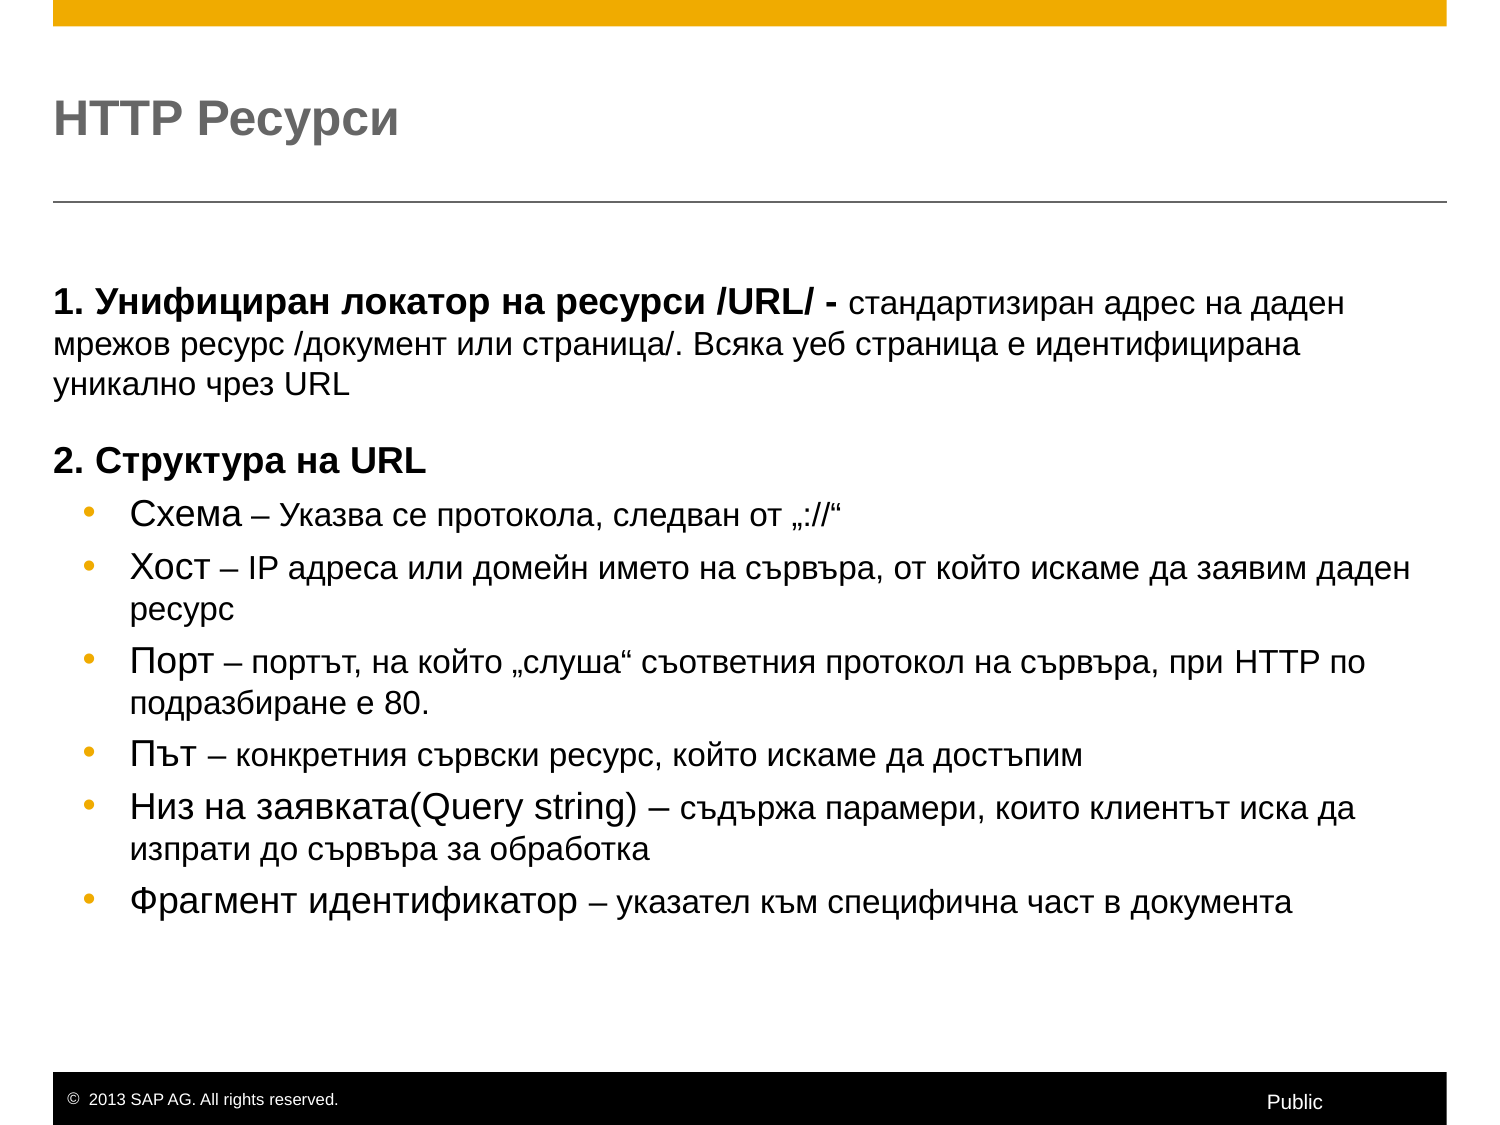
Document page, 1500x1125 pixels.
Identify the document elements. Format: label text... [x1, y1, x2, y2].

title HTTP Ресурси [53, 53, 1447, 178]
list 1. Унифициран локатор на ресурси /URL/ - стандартизиран адрес на даден мрежов ресурс /документ или страница/. Всяка уеб страница е идентифицирана уникално чрез URL 2. Структура на URL Схема – Указва се протокола, следван от „://“ Хост – IP адреса или домейн името на сървъра, от който искаме да заявим даден ресурс Порт – портът, на който „слуша“ съответния протокол на сървъра, при HTTP по подразбиране е 80. Път – конкретния сървски ресурс, който искаме да достъпим Низ на заявката(Query string) – съдържа парамери, които клиентът иска да изпрати до сървъра за обработка Фрагмент идентификатор – указател към специфична част в документа [53, 277, 1447, 998]
